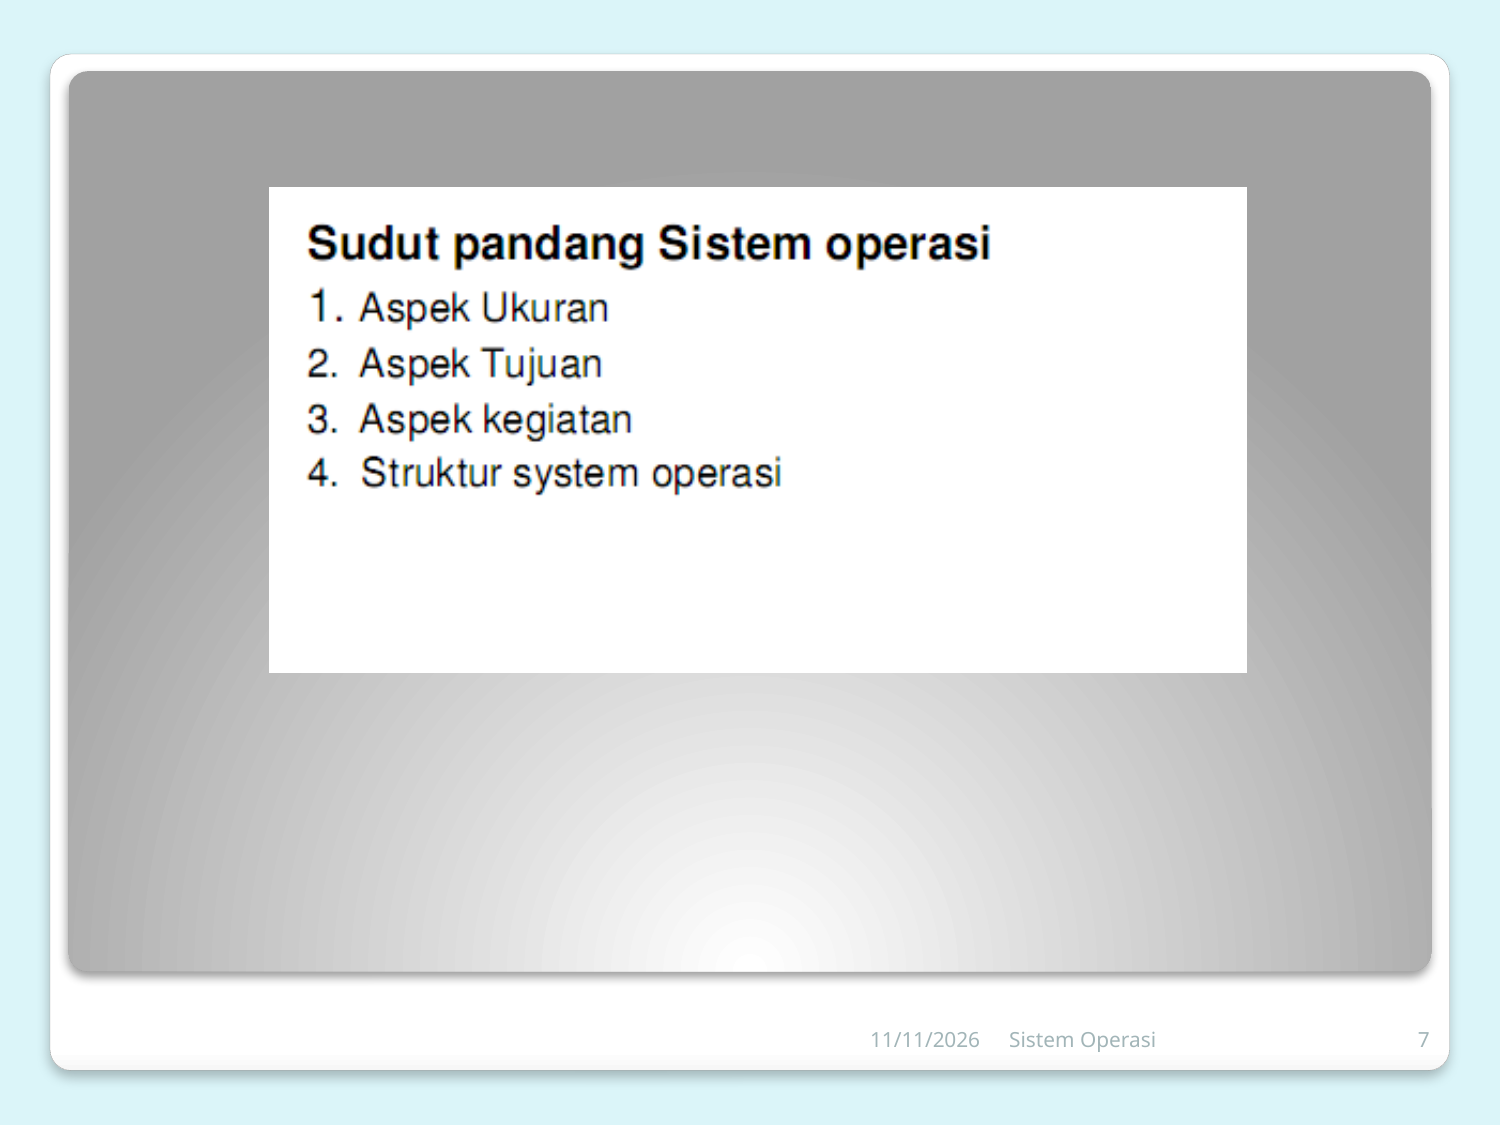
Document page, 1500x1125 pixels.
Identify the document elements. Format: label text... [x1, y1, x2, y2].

footer Sistem Operasi [994, 1002, 1370, 1063]
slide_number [619, 1002, 994, 1063]
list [269, 187, 1247, 673]
slide_number 7 [1370, 1002, 1445, 1063]
